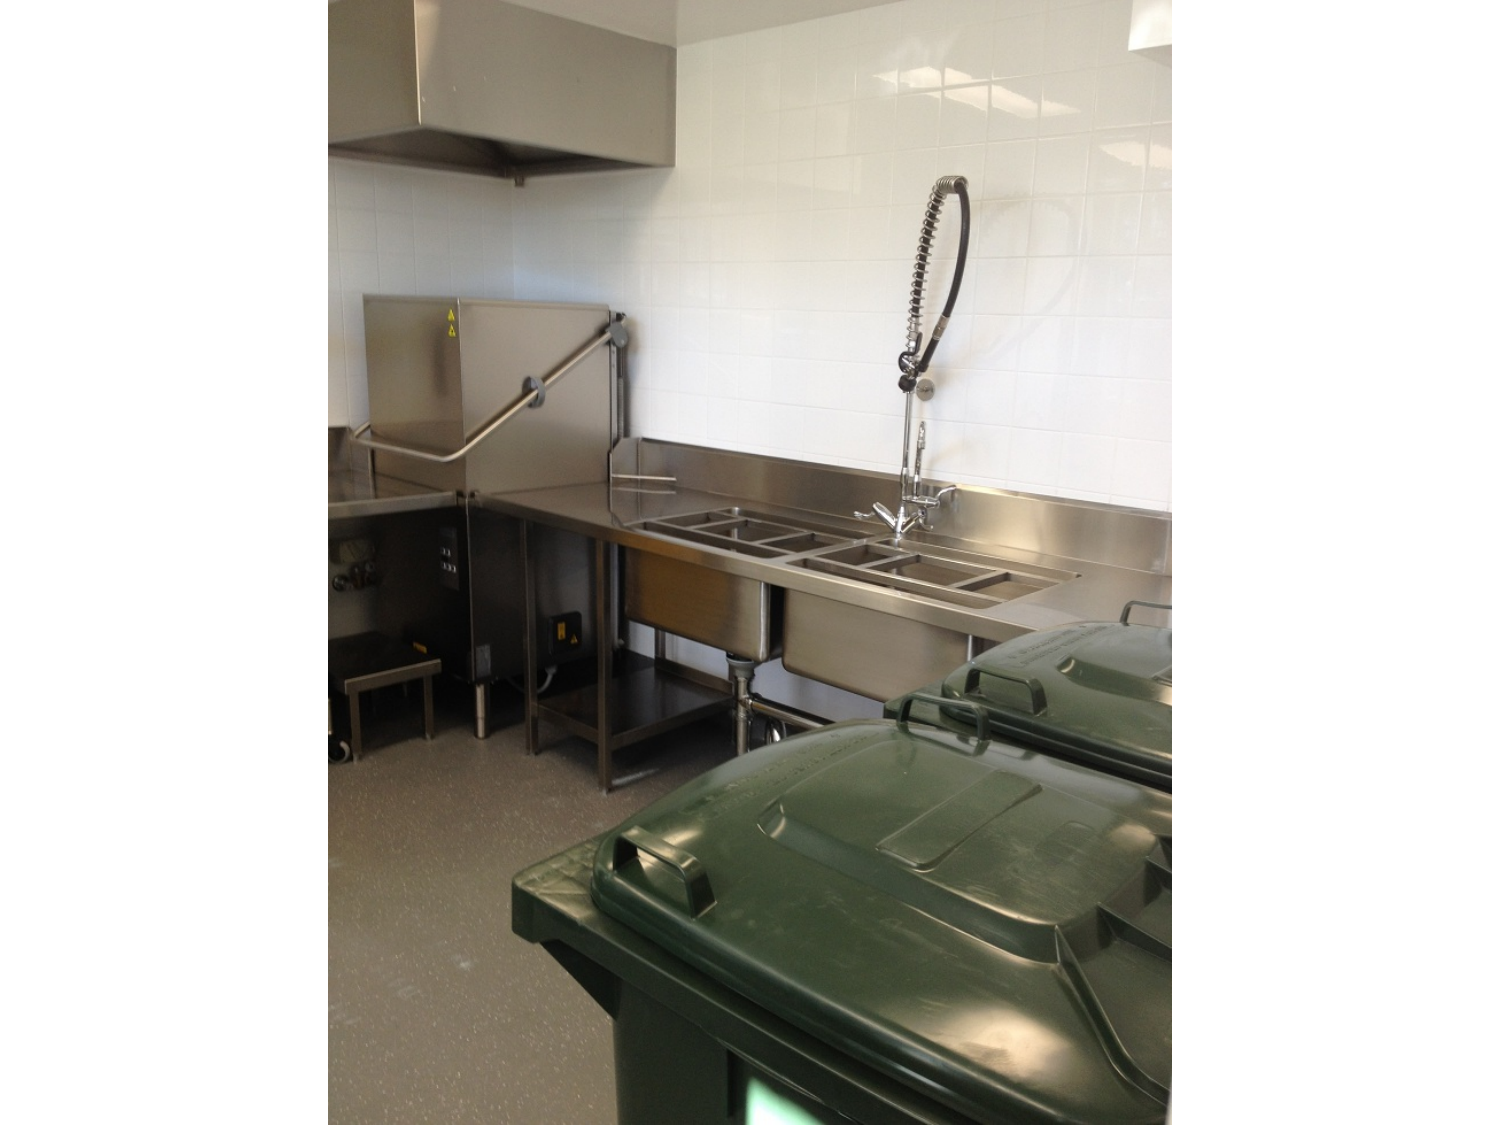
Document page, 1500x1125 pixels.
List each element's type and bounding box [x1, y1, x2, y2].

picture [327, 0, 1173, 1125]
